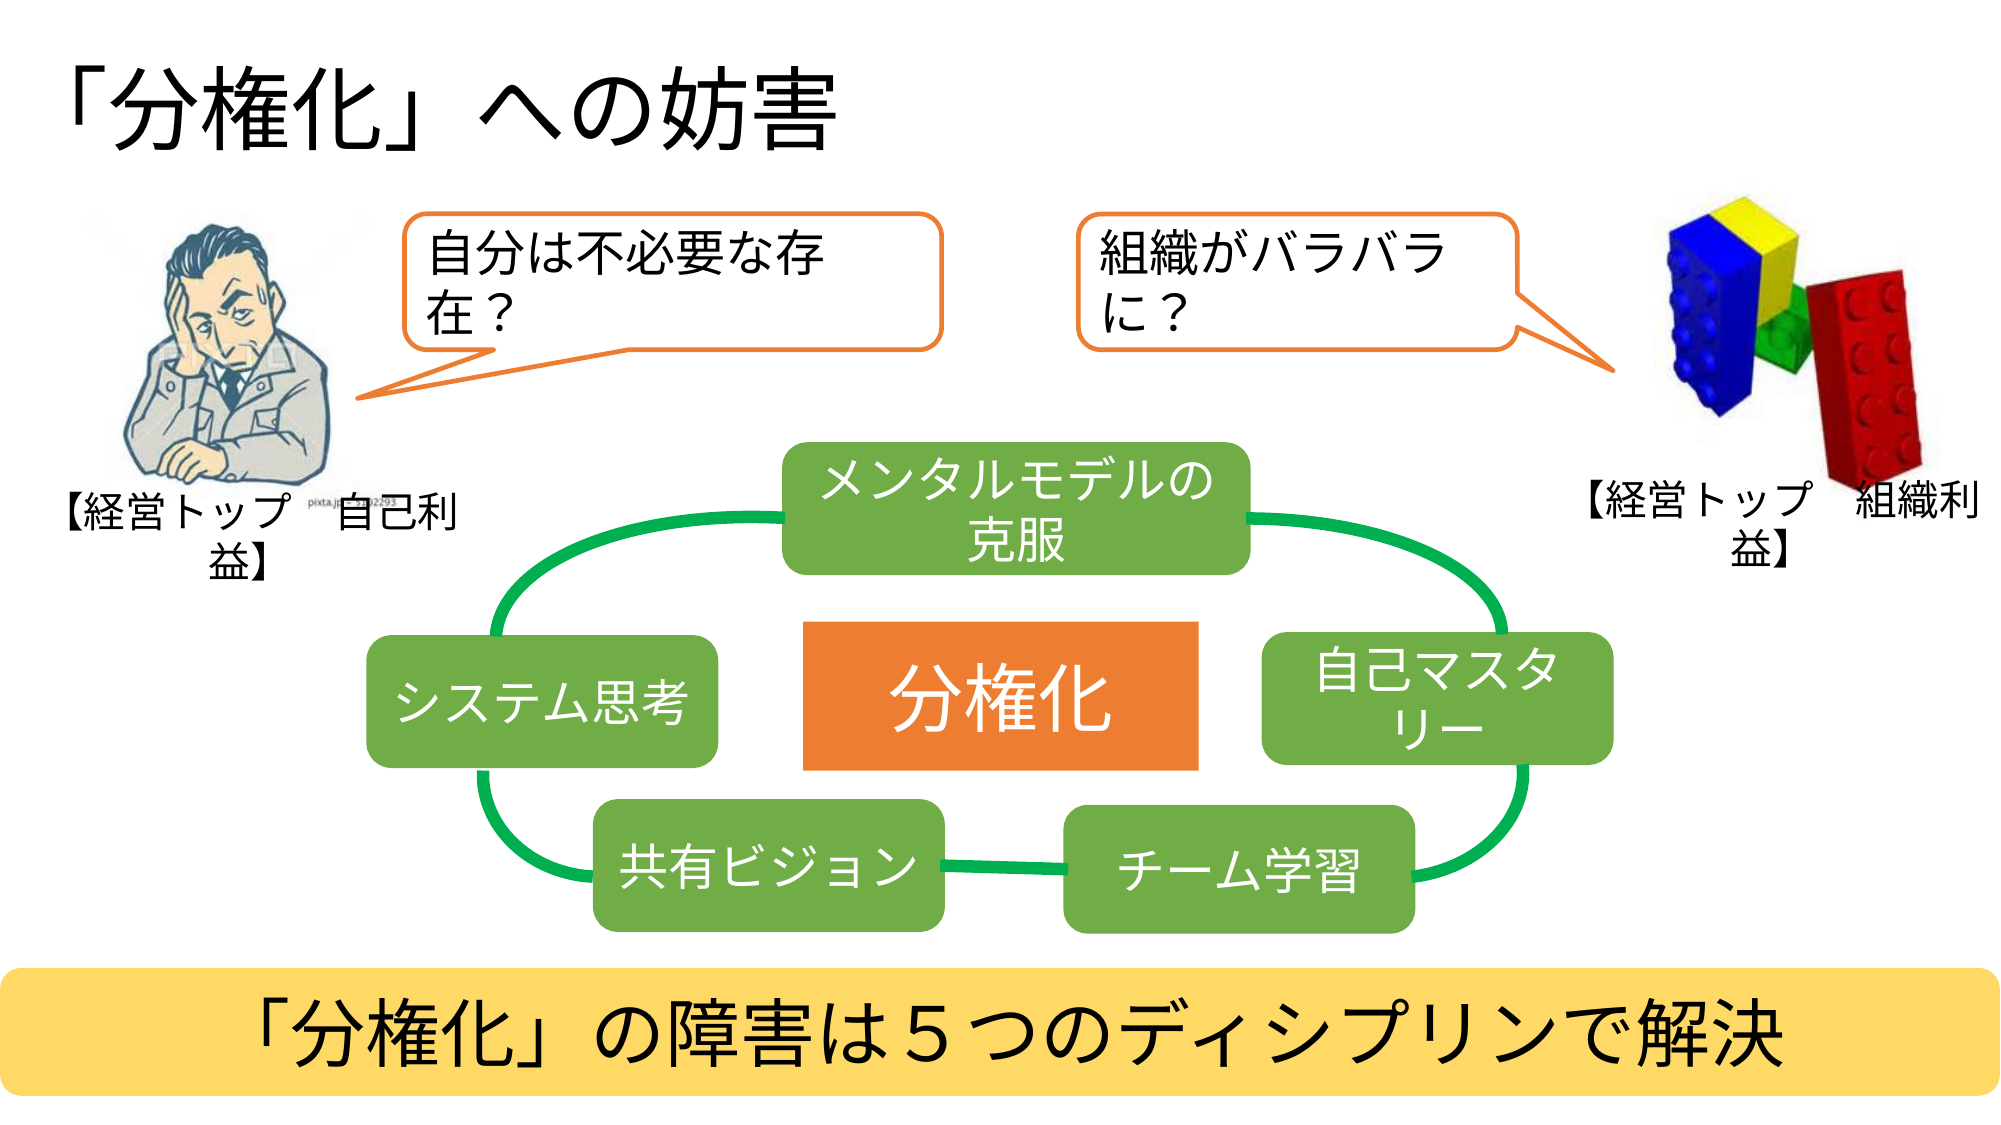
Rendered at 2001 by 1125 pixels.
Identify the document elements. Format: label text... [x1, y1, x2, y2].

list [48, 214, 405, 509]
text_box [1246, 517, 1503, 635]
text_box [1400, 764, 1524, 878]
text_box チーム学習 [1067, 808, 1412, 931]
text_box 「分権化」の障害は５つのディシプリンで解決 [0, 966, 2000, 1097]
text_box 自己マスタリー [1265, 635, 1610, 762]
text_box 自分は不必要な存在？ [405, 212, 943, 391]
text_box [482, 770, 598, 878]
text_box 組織がバラバラに？ [1077, 212, 1589, 361]
picture [1589, 168, 2000, 521]
text_box メンタルモデルの克服 [785, 445, 1248, 572]
text_box システム思考 [369, 638, 715, 765]
text_box [495, 516, 785, 653]
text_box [940, 865, 1069, 870]
text_box 「分権化」への妨害 [1, 39, 974, 189]
text_box 【経営トップ 組織利益】 [1543, 501, 2000, 546]
text_box 分権化 [802, 621, 1200, 772]
text_box 共有ビジョン [596, 802, 942, 929]
text_box 【経営トップ 自己利益】 [21, 492, 480, 579]
